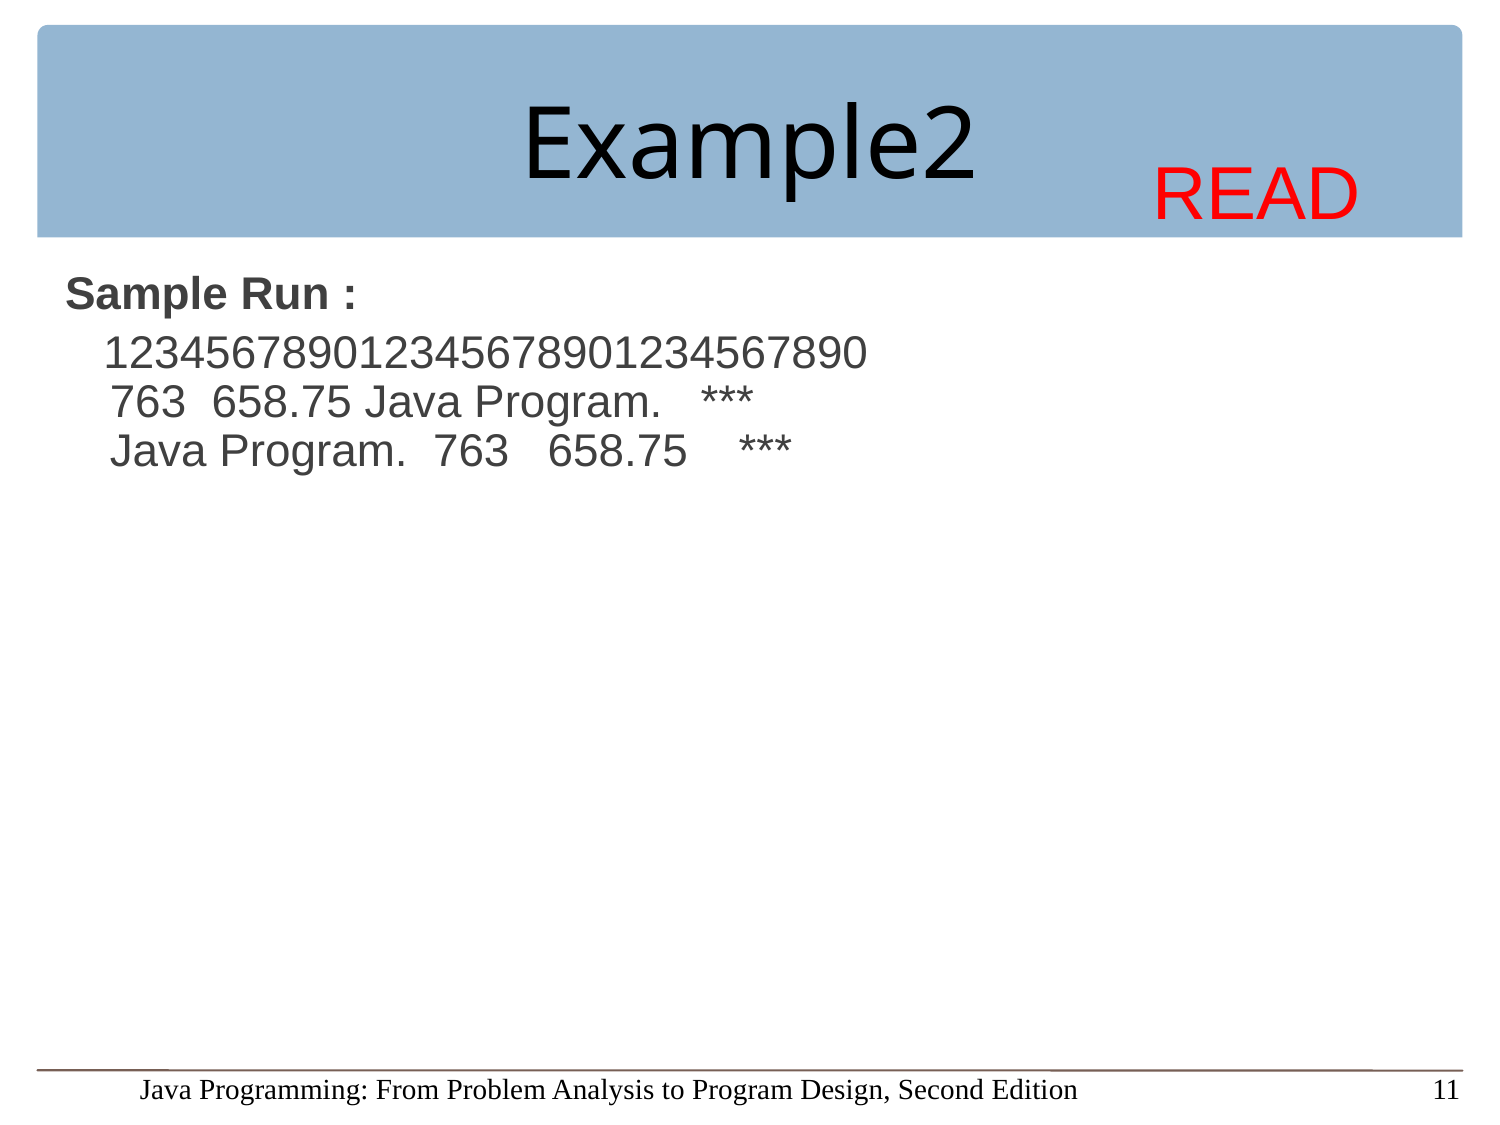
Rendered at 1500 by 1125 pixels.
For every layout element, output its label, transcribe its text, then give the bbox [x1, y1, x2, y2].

text_box READ [1137, 137, 1400, 243]
text_box 11 [1275, 1062, 1475, 1100]
title Example2 [49, 44, 1451, 233]
text_box Java Programming: From Problem Analysis to Program Design, Second Edition [125, 1062, 1275, 1100]
list Sample Run : 123456789012345678901234567890 763 658.75 Java Program. *** Java Program. 763 658.75 *** [49, 262, 1451, 1051]
